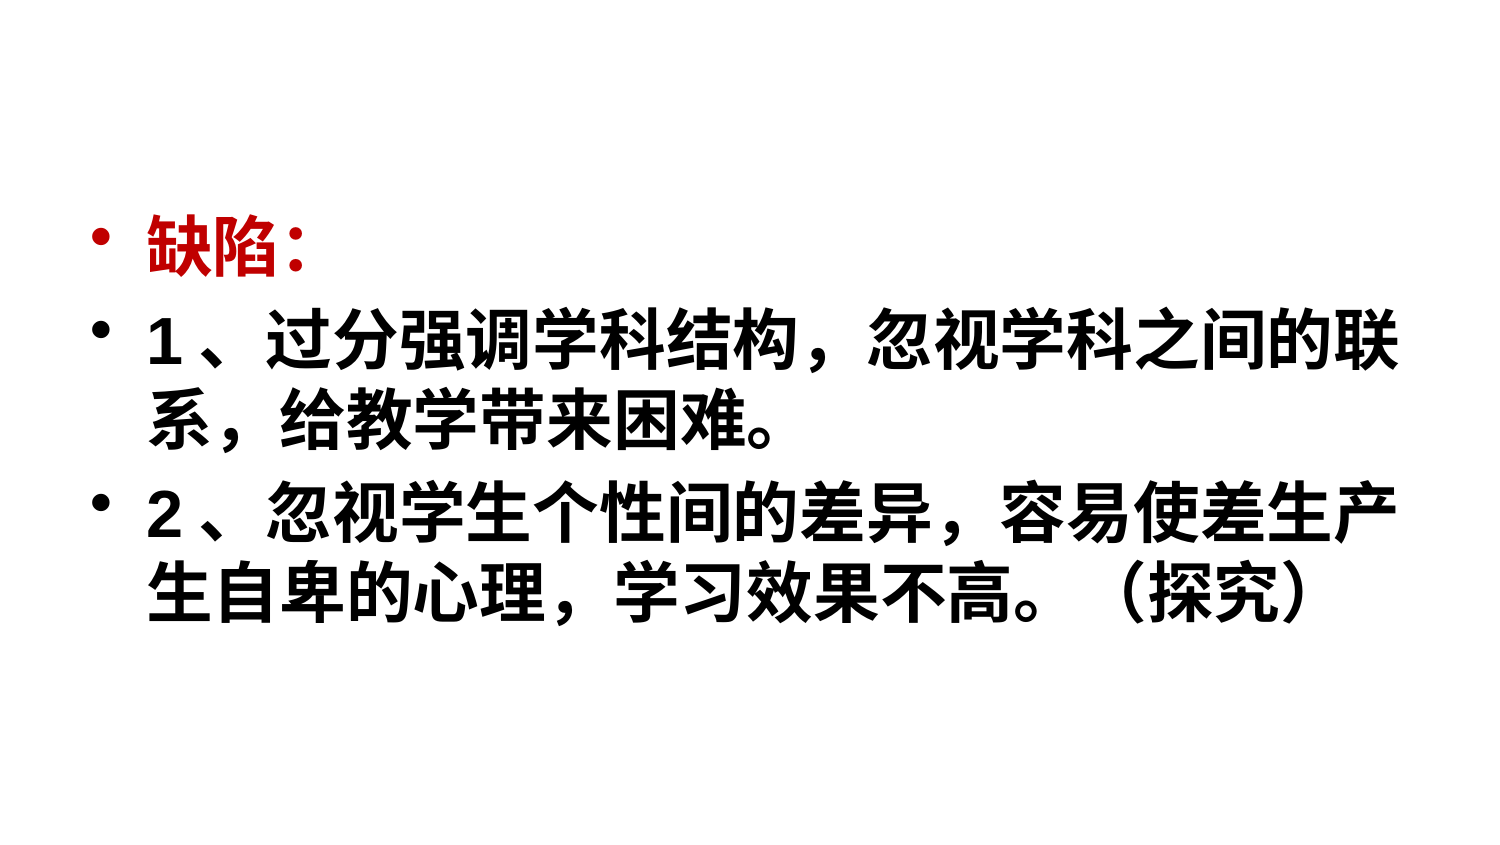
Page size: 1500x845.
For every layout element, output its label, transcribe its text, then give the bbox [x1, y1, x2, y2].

list 缺陷： 1、过分强调学科结构，忽视学科之间的联系，给教学带来困难。 2、忽视学生个性间的差异，容易使差生产生自卑的心理，学习效果不高。（探究） [74, 196, 1426, 755]
